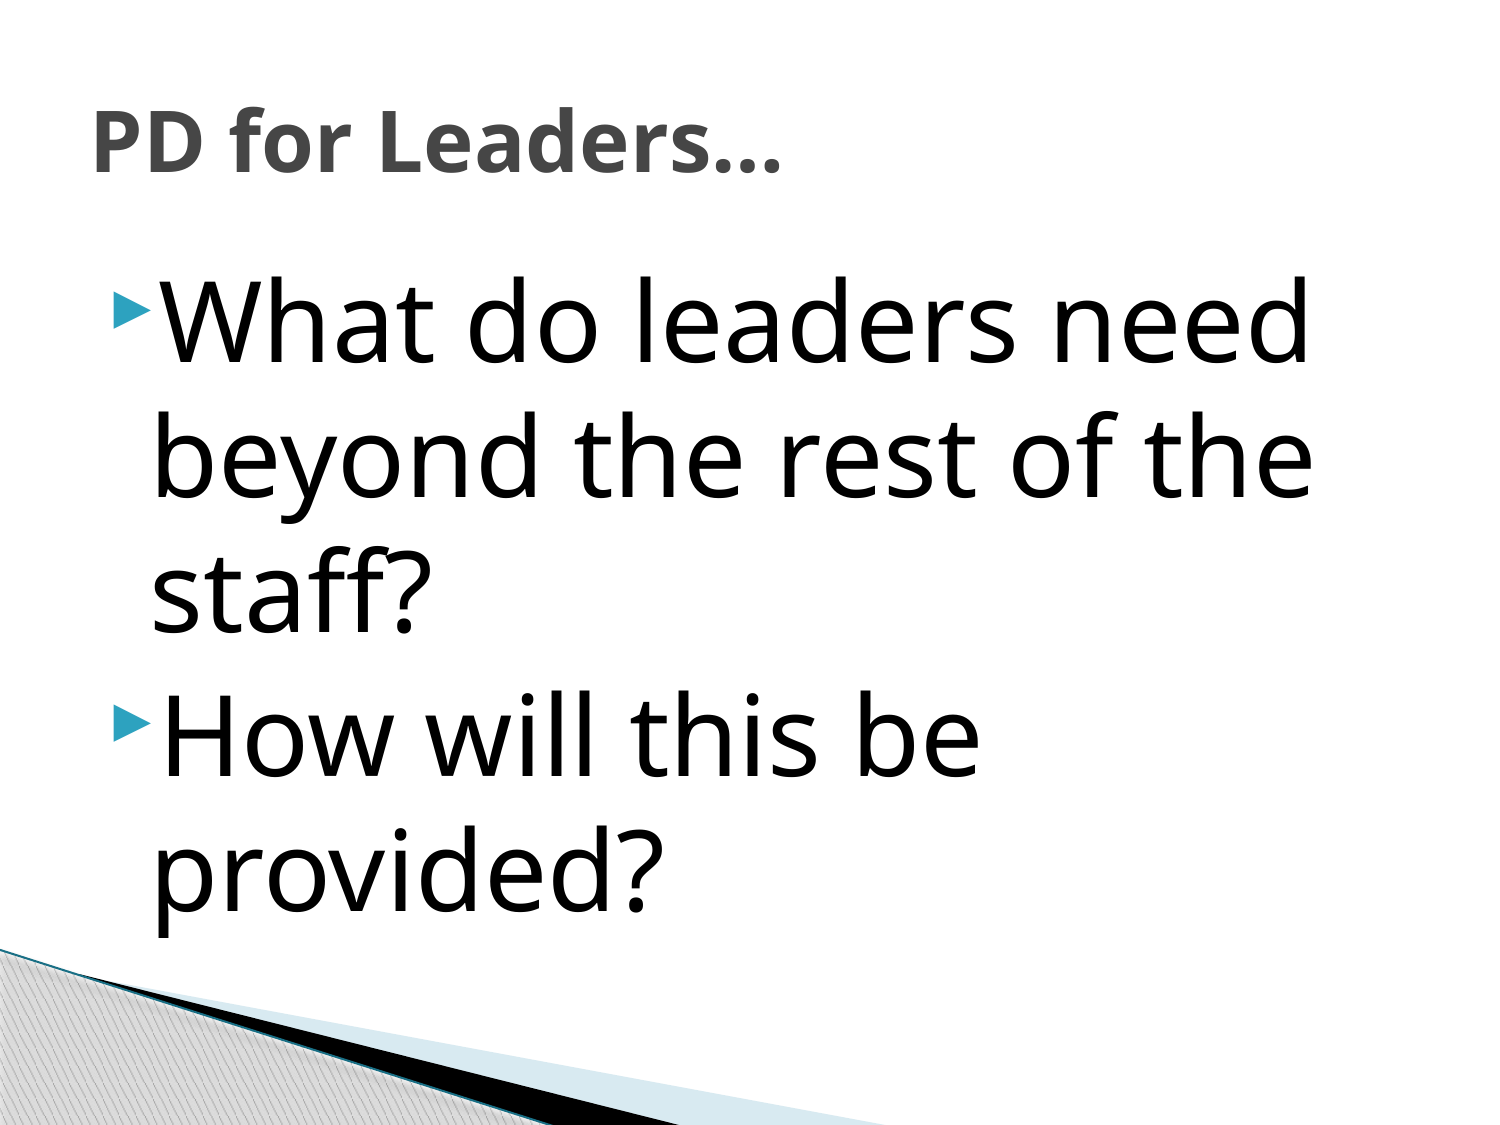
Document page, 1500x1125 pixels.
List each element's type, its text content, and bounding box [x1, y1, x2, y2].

title PD for Leaders… [75, 45, 1425, 233]
list What do leaders need beyond the rest of the staff? How will this be provided? [75, 243, 1425, 986]
